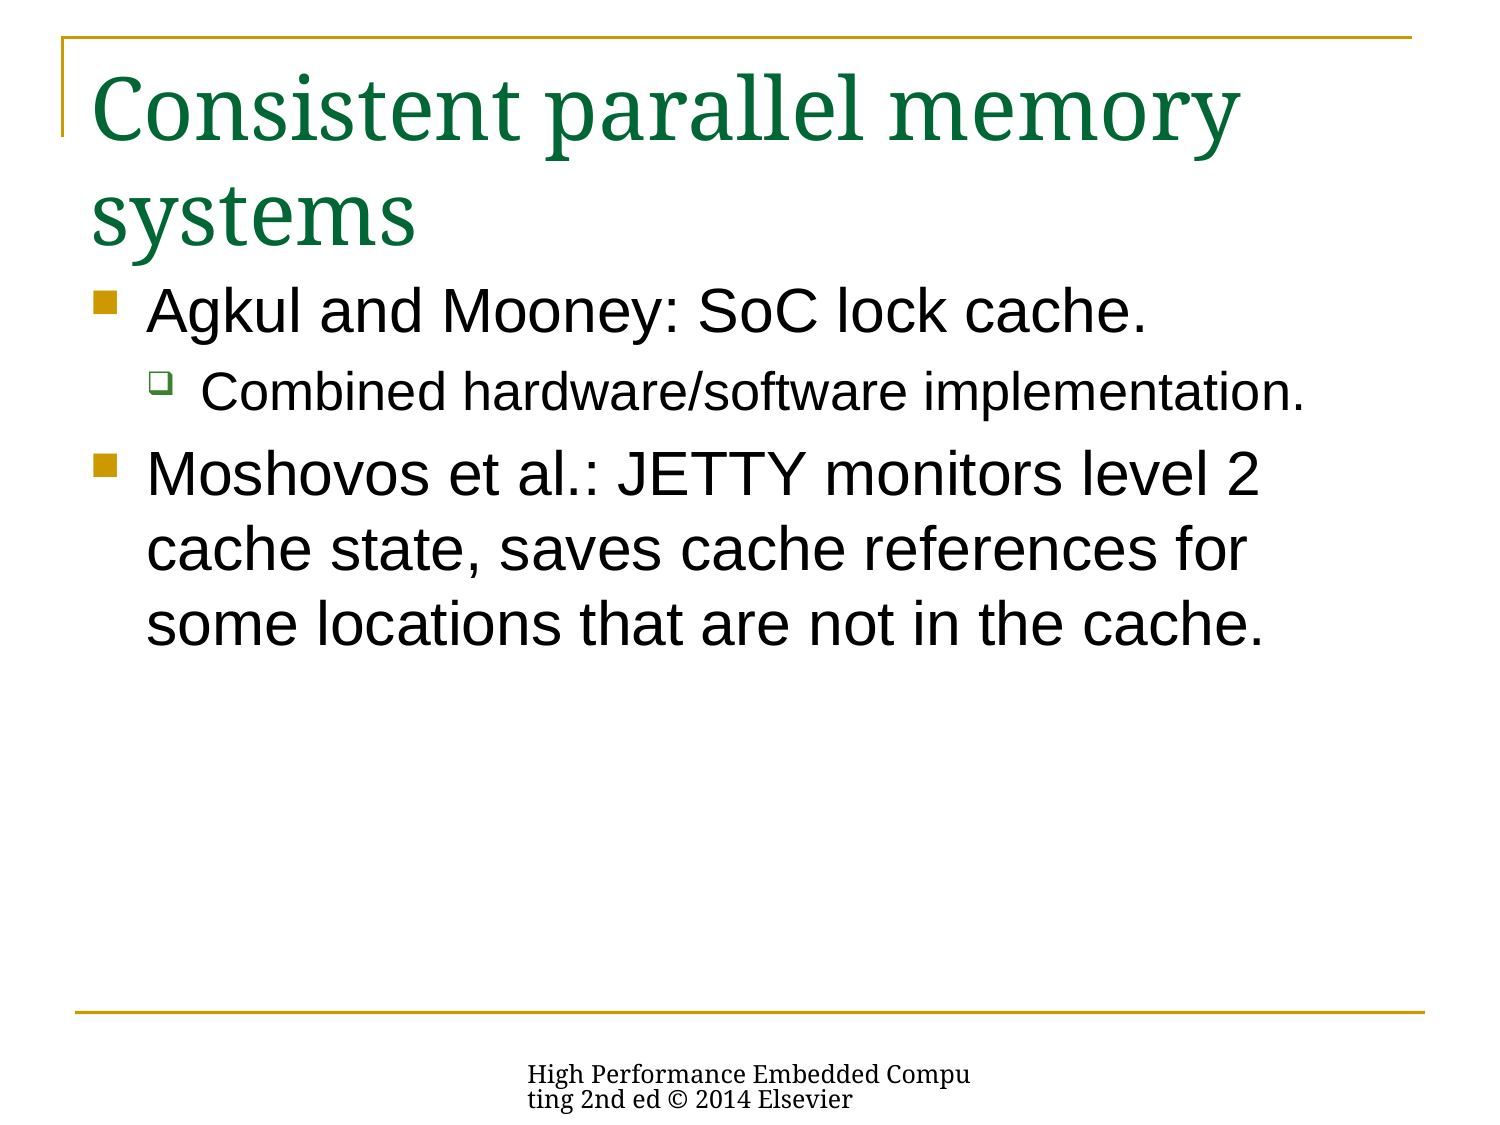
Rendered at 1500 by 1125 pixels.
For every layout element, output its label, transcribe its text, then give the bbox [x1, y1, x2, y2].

list Agkul and Mooney: SoC lock cache. Combined hardware/software implementation. Moshovos et al.: JETTY monitors level 2 cache state, saves cache references for some locations that are not in the cache. [75, 262, 1425, 1006]
title Consistent parallel memory systems [75, 45, 1425, 233]
footer High Performance Embedded Computing 2nd ed © 2014 Elsevier [512, 1025, 988, 1100]
